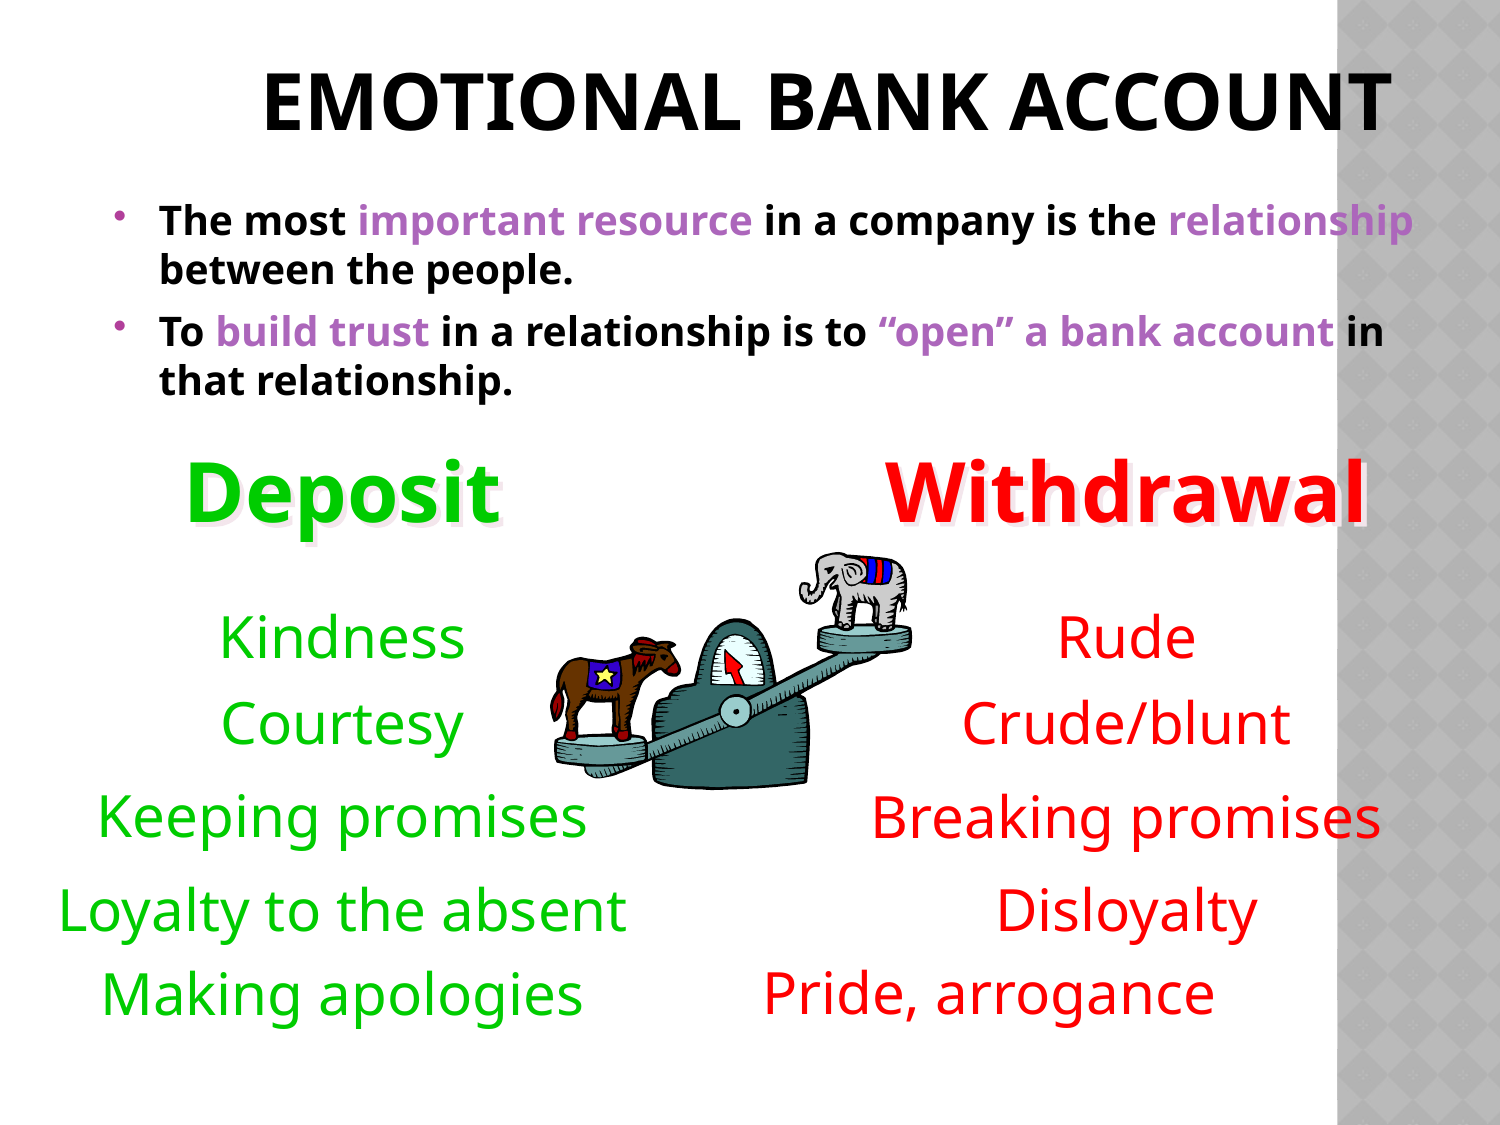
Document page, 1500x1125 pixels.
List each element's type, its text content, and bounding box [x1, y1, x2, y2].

picture [549, 549, 913, 791]
text_box Withdrawal [870, 431, 1384, 547]
text_box Courtesy [205, 678, 480, 764]
text_box Pride, arrogance [747, 949, 1231, 1034]
text_box Making apologies [85, 949, 600, 1035]
text_box Breaking promises [856, 772, 1398, 858]
title Emotional Bank Account [252, 0, 1500, 147]
text_box Kindness [204, 592, 482, 678]
list The most important resource in a company is the relationship between the people. To build trust in a relationship is to “open” a bank account in that relationship. [99, 187, 1463, 413]
text_box Loyalty to the absent [42, 865, 643, 951]
text_box Deposit [168, 432, 517, 547]
text_box Crude/blunt [946, 678, 1307, 764]
text_box Disloyalty [980, 866, 1273, 951]
text_box Rude [1041, 593, 1212, 678]
text_box Keeping promises [82, 772, 604, 857]
